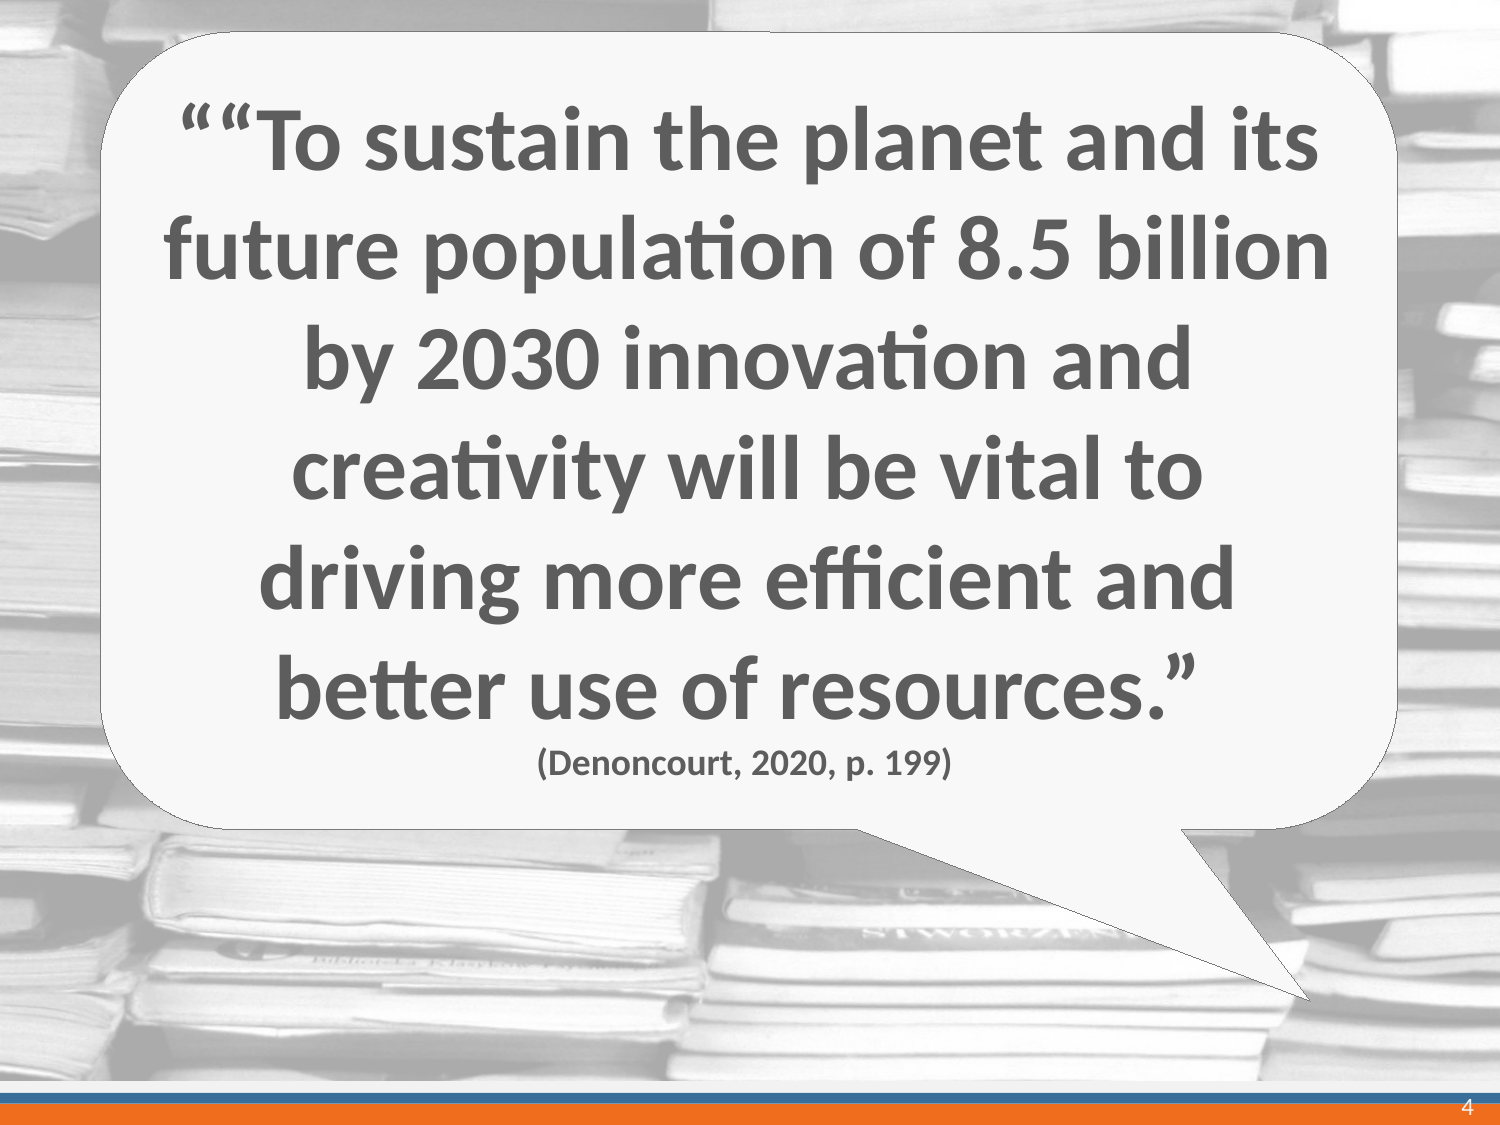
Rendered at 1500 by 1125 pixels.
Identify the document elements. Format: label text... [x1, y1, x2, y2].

slide_number 4 [1406, 1102, 1489, 1125]
picture [0, 0, 1500, 1094]
